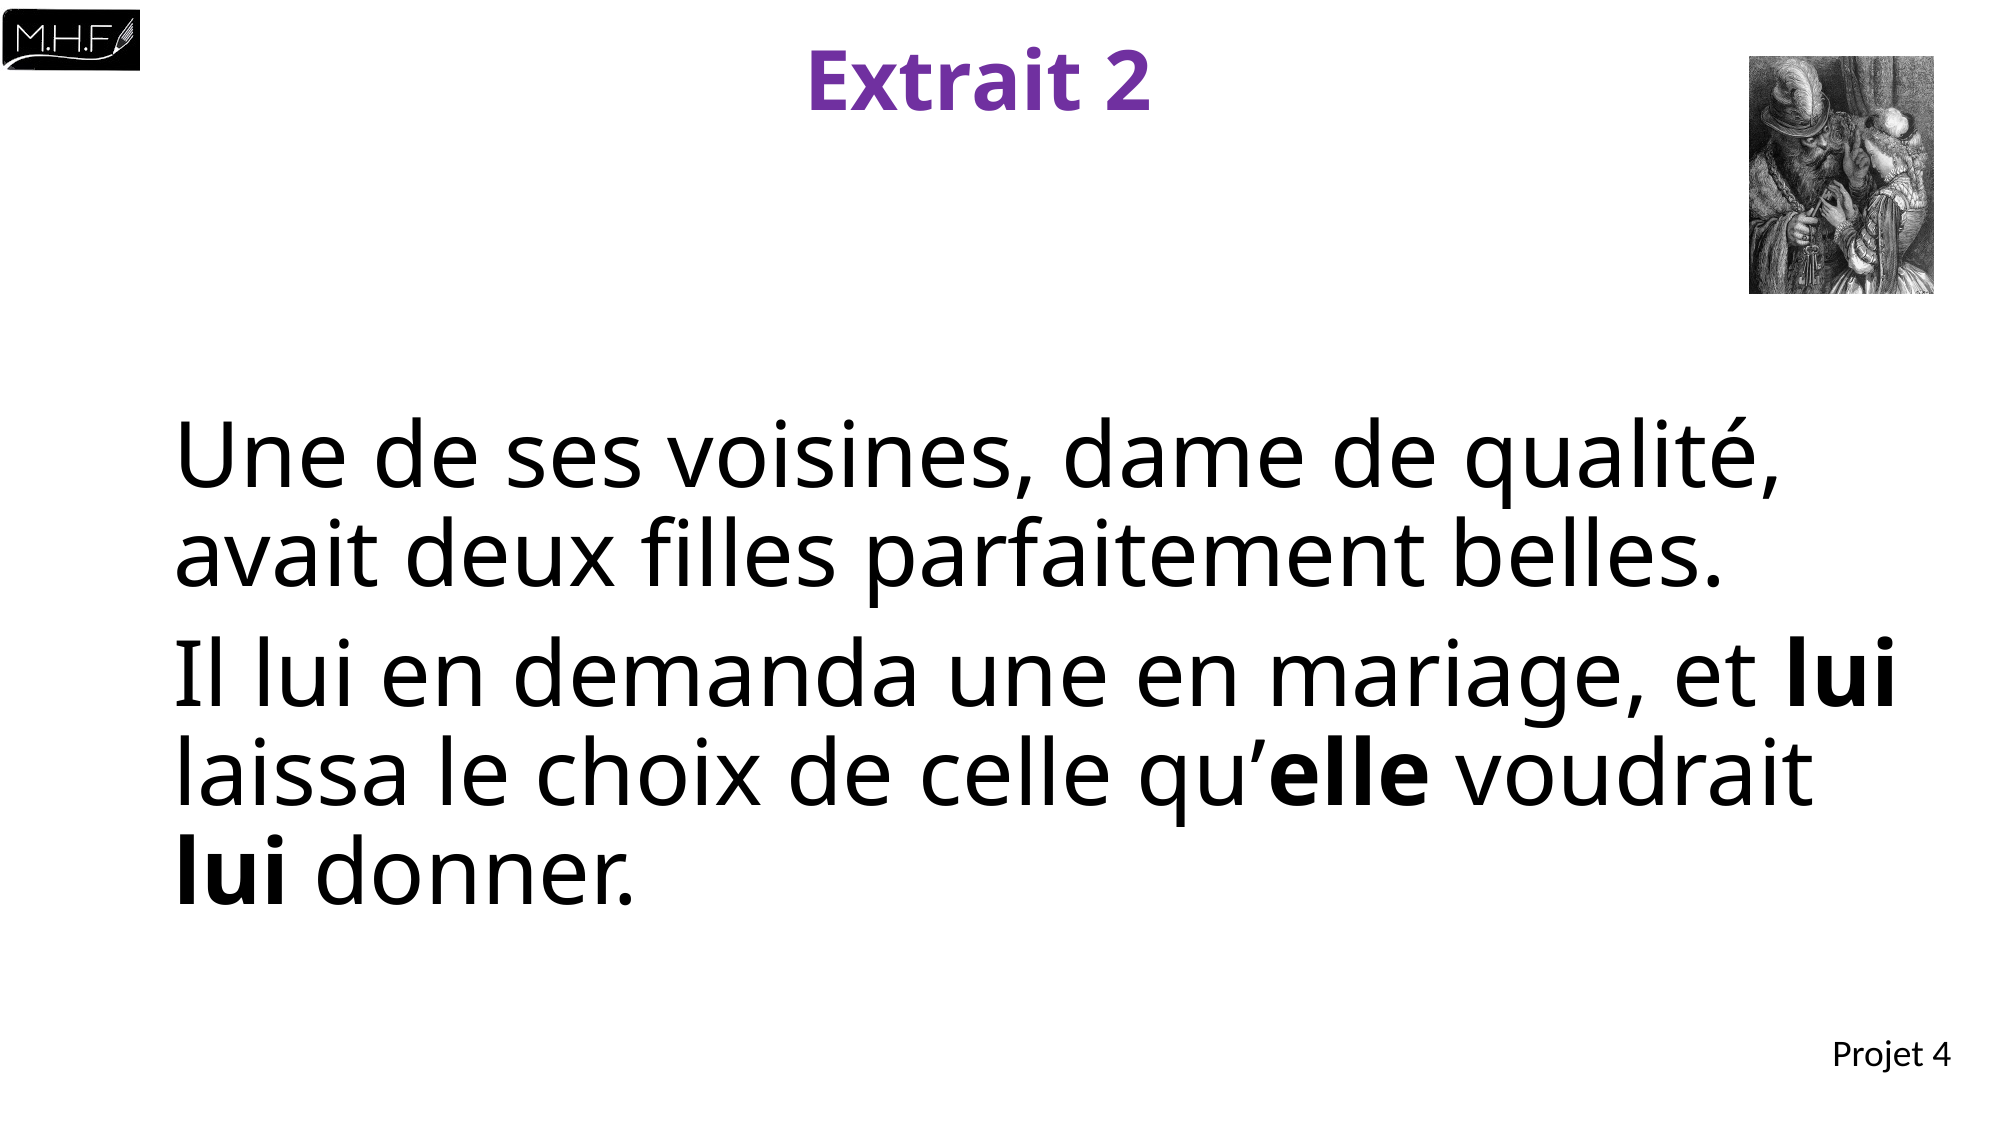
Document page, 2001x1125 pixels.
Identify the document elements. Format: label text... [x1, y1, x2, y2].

title Extrait 2 [373, 42, 1583, 125]
list Une de ses voisines, dame de qualité, avait deux filles parfaitement belles. Il lui en demanda une en mariage, et lui laissa le choix de celle qu’elle voudrait lui donner. [158, 400, 1935, 1039]
picture [1749, 56, 1935, 294]
text_box Projet 4 [1362, 1021, 1967, 1082]
picture [0, 7, 140, 74]
